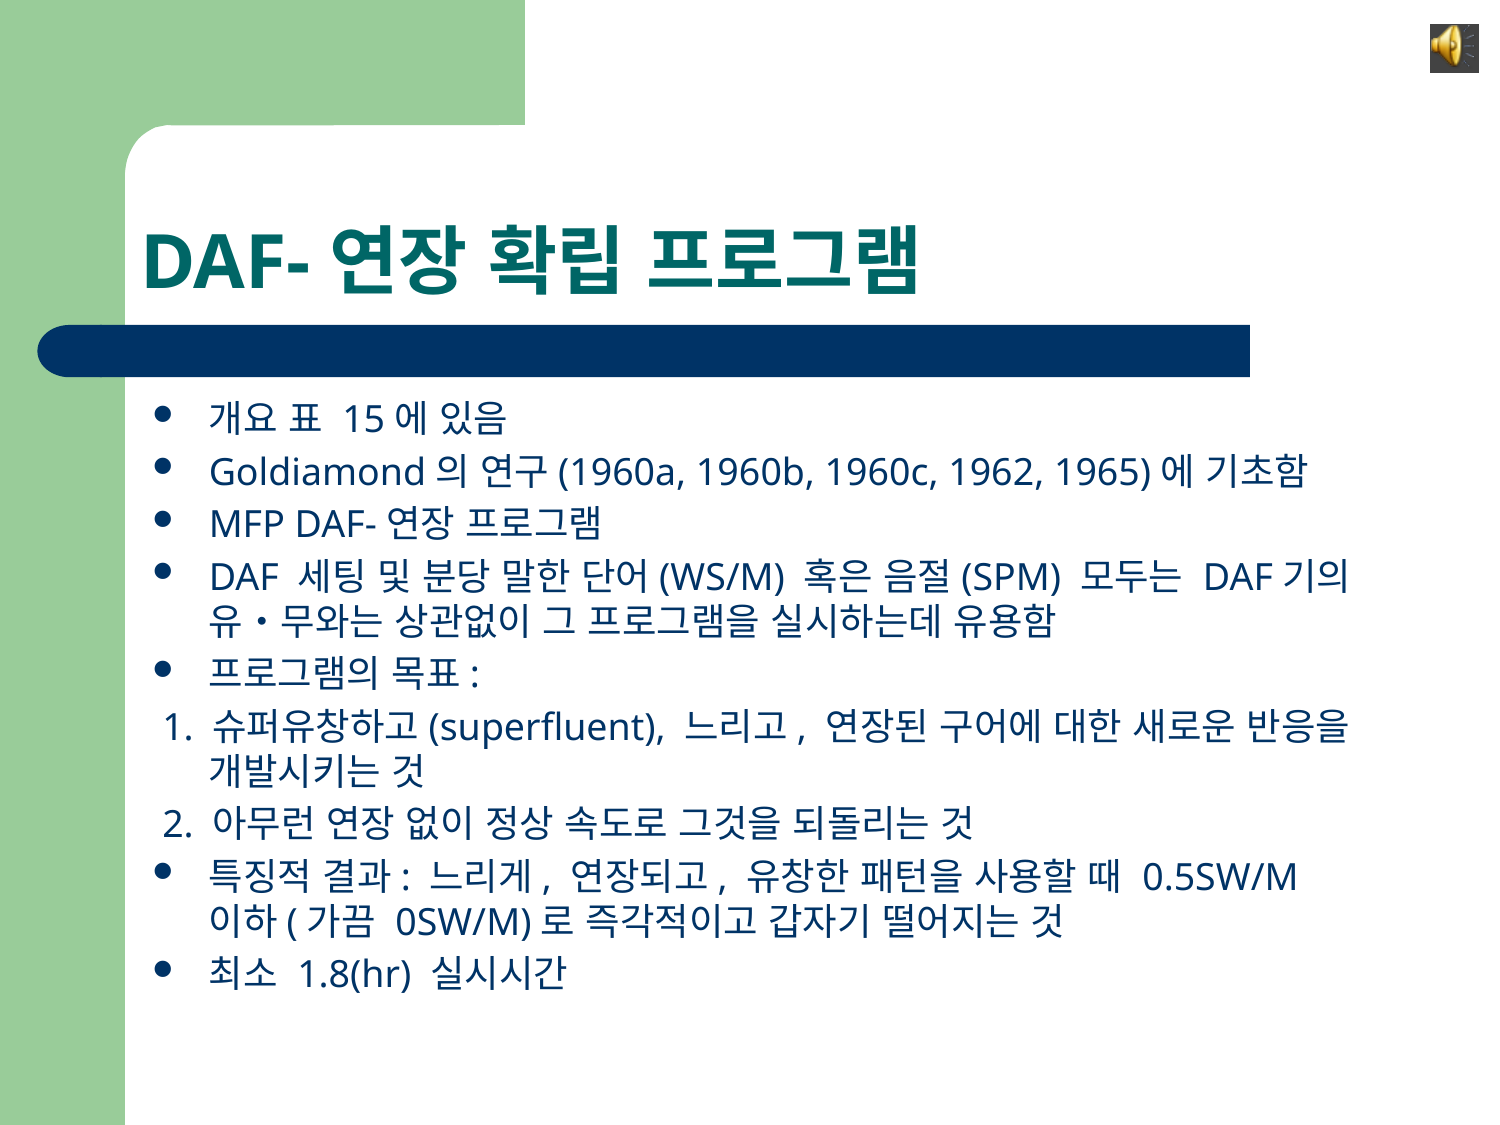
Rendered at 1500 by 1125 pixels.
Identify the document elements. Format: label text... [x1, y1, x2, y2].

picture [1429, 23, 1480, 74]
title DAF-연장 확립 프로그램 [124, 124, 1426, 313]
list 개요 표 15에 있음 Goldiamond의 연구(1960a, 1960b, 1960c, 1962, 1965)에 기초함 MFP DAF-연장 프로그램 DAF 세팅 및 분당 말한 단어(WS/M) 혹은 음절(SPM) 모두는 DAF기의 유・무와는 상관없이 그 프로그램을 실시하는데 유용함 프로그램의 목표: 1. 슈퍼유창하고(superfluent), 느리고, 연장된 구어에 대한 새로운 반응을 개발시키는 것 2. 아무런 연장 없이 정상 속도로 그것을 되돌리는 것 특징적 결과: 느리게, 연장되고, 유창한 패턴을 사용할 때 0.5SW/M 이하(가끔 0SW/M)로 즉각적이고 갑자기 떨어지는 것 최소 1.8(hr) 실시시간 [137, 387, 1400, 999]
